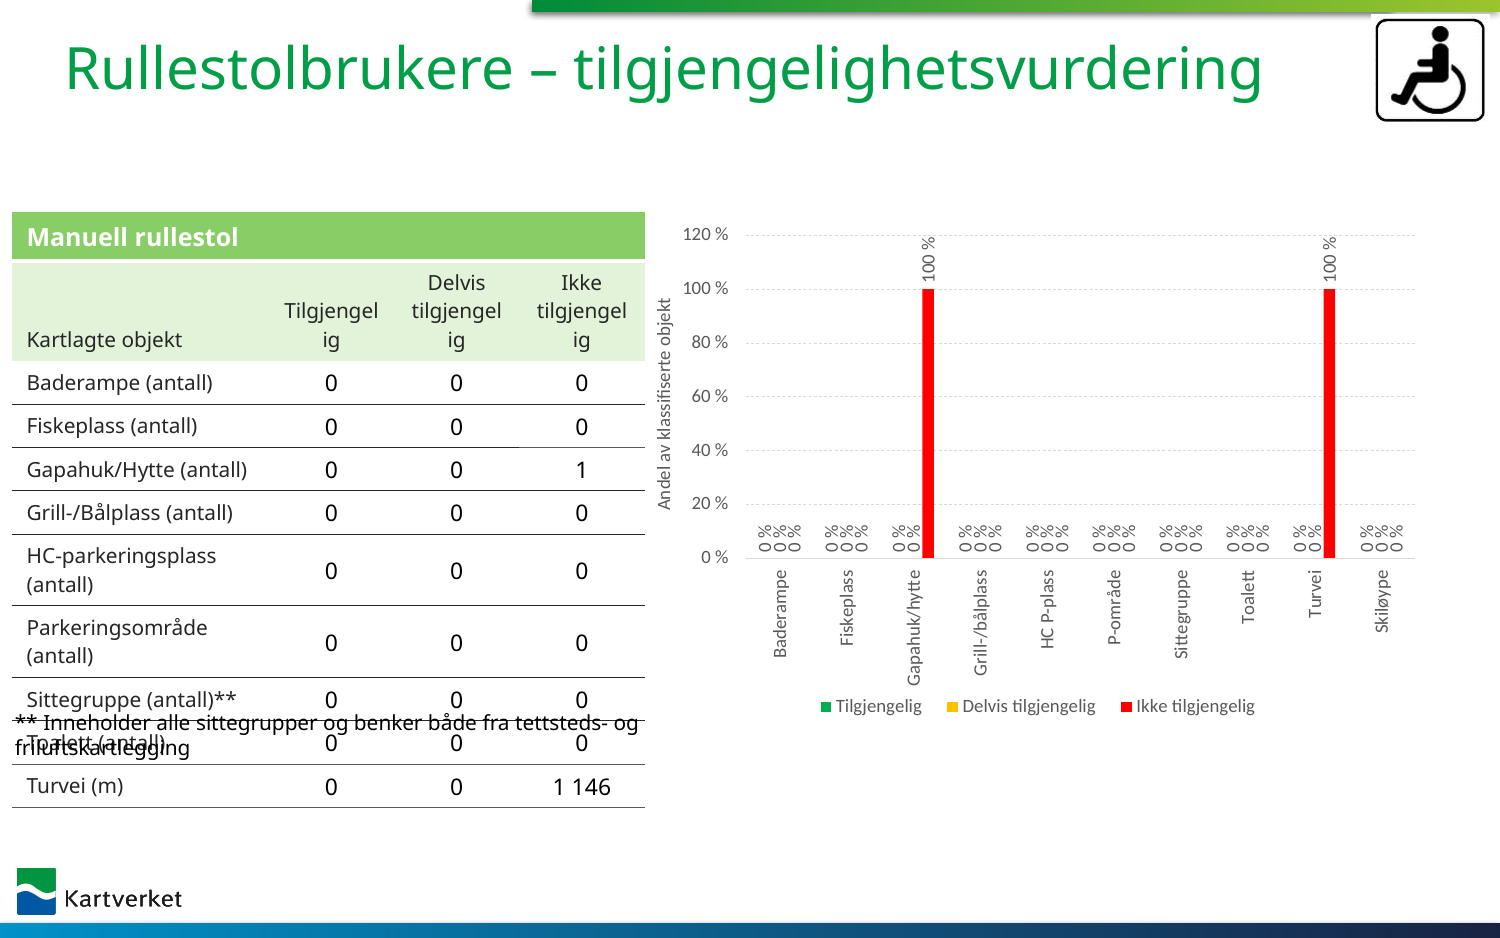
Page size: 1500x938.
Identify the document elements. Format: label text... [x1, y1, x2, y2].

table_cell Sittegruppe (antall)** [12, 678, 269, 702]
table_cell HC-parkeringsplass (antall) [12, 535, 269, 605]
table_cell 0 [269, 768, 394, 807]
table_cell 0 [269, 535, 394, 605]
table_cell Parkeringsområde (antall) [12, 606, 269, 677]
picture [643, 218, 1426, 728]
table_cell 0 [394, 606, 519, 677]
table_cell 0 [519, 361, 638, 404]
table_cell 0 [394, 491, 519, 534]
table_cell 0 [269, 448, 394, 490]
table_cell 0 [519, 535, 638, 605]
table_cell 0 [394, 768, 519, 807]
table_cell 0 [519, 491, 638, 534]
table_cell 1 [519, 448, 638, 490]
table_cell 0 [394, 405, 519, 447]
table_cell Ikke tilgjengelig [519, 263, 638, 361]
text_box ** Inneholder alle sittegrupper og benker både fra tettsteds- og friluftskartlegging [0, 702, 745, 768]
table_cell 0 [269, 405, 394, 447]
table_cell Tilgjengelig [269, 263, 394, 361]
table_cell 0 [394, 448, 519, 490]
picture [1371, 13, 1491, 127]
table_cell 0 [519, 606, 638, 677]
table_cell 0 [269, 361, 394, 404]
text_box Rullestolbrukere – tilgjengelighetsvurdering [49, 12, 1372, 109]
table_cell Kartlagte objekt [12, 263, 269, 361]
table_cell 0 [269, 606, 394, 677]
table_cell Turvei (m) [12, 768, 269, 807]
table_cell 0 [269, 678, 394, 702]
table_cell 0 [394, 361, 519, 404]
table_cell Grill-/Bålplass (antall) [12, 491, 269, 534]
table_cell Baderampe (antall) [12, 361, 269, 404]
table_cell 0 [519, 678, 638, 702]
table_cell 0 [269, 491, 394, 534]
table_cell 0 [394, 535, 519, 605]
table_cell 0 [519, 405, 638, 447]
table_cell 0 [394, 678, 519, 702]
table_cell Gapahuk/Hytte (antall) [12, 448, 269, 490]
table_cell Delvis tilgjengelig [394, 263, 519, 361]
table_cell Fiskeplass (antall) [12, 405, 269, 447]
table_cell 1 146 [519, 768, 645, 807]
table_header Manuell rullestol [12, 212, 645, 259]
